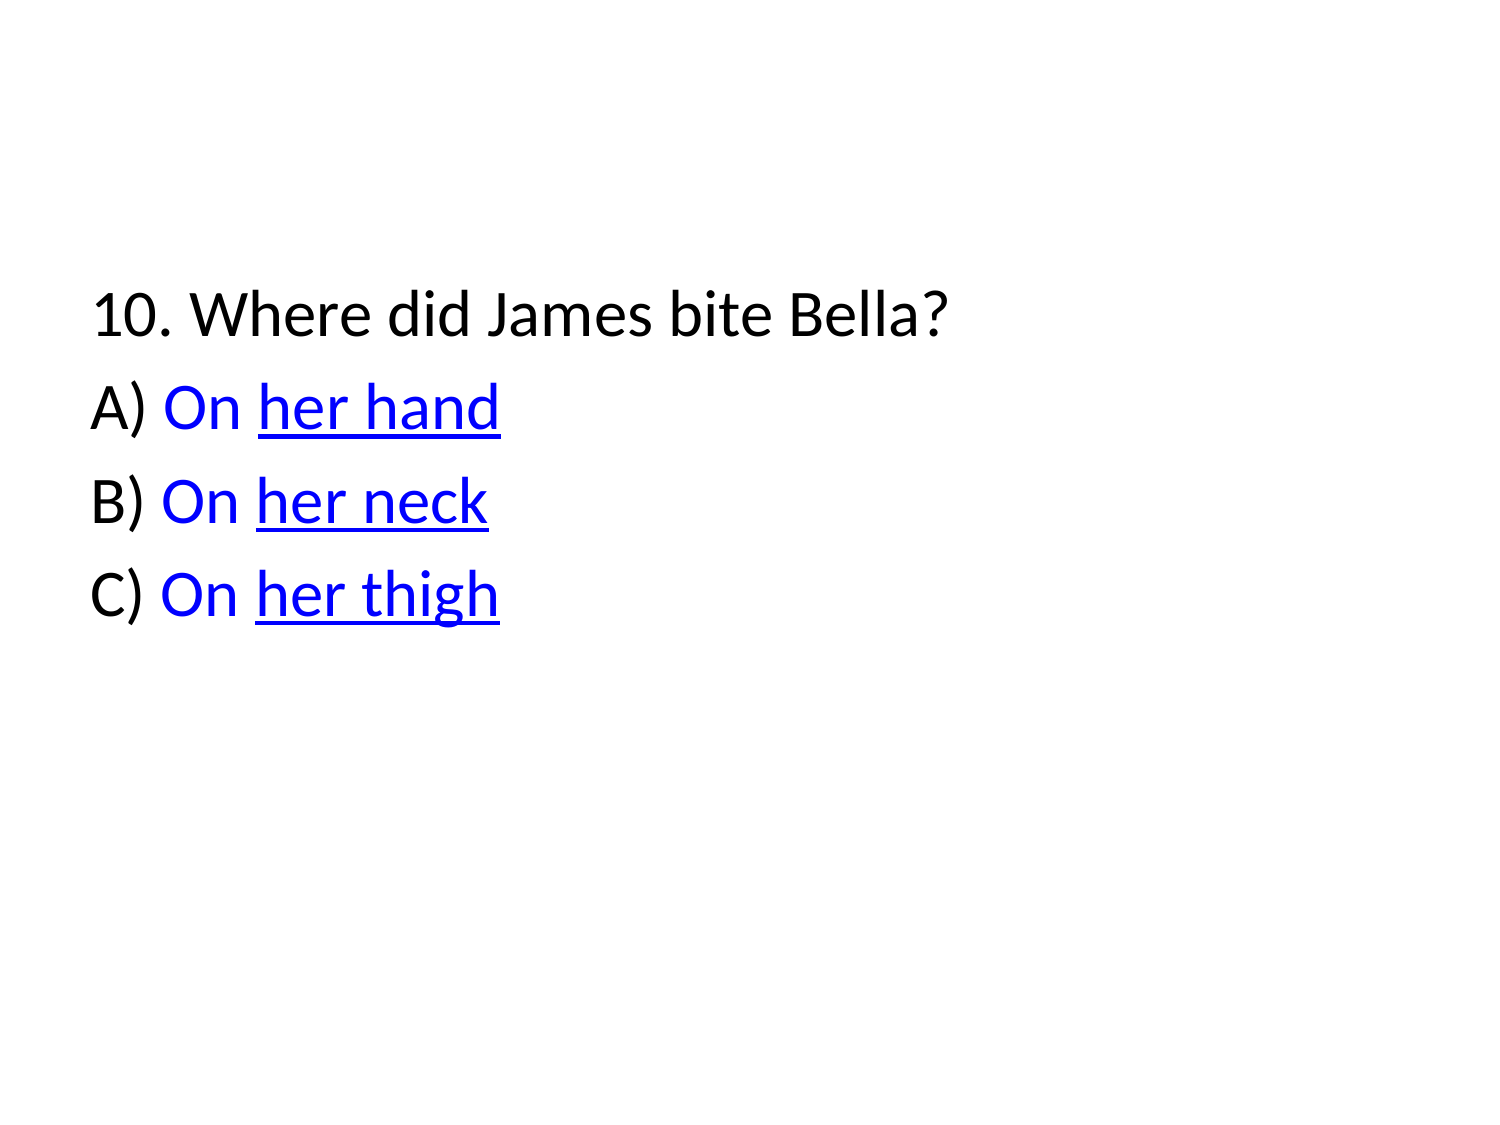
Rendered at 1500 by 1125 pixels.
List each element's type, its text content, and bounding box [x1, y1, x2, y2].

list 10. Where did James bite Bella? A) On her hand B) On her neck C) On her thigh [75, 262, 1425, 1005]
